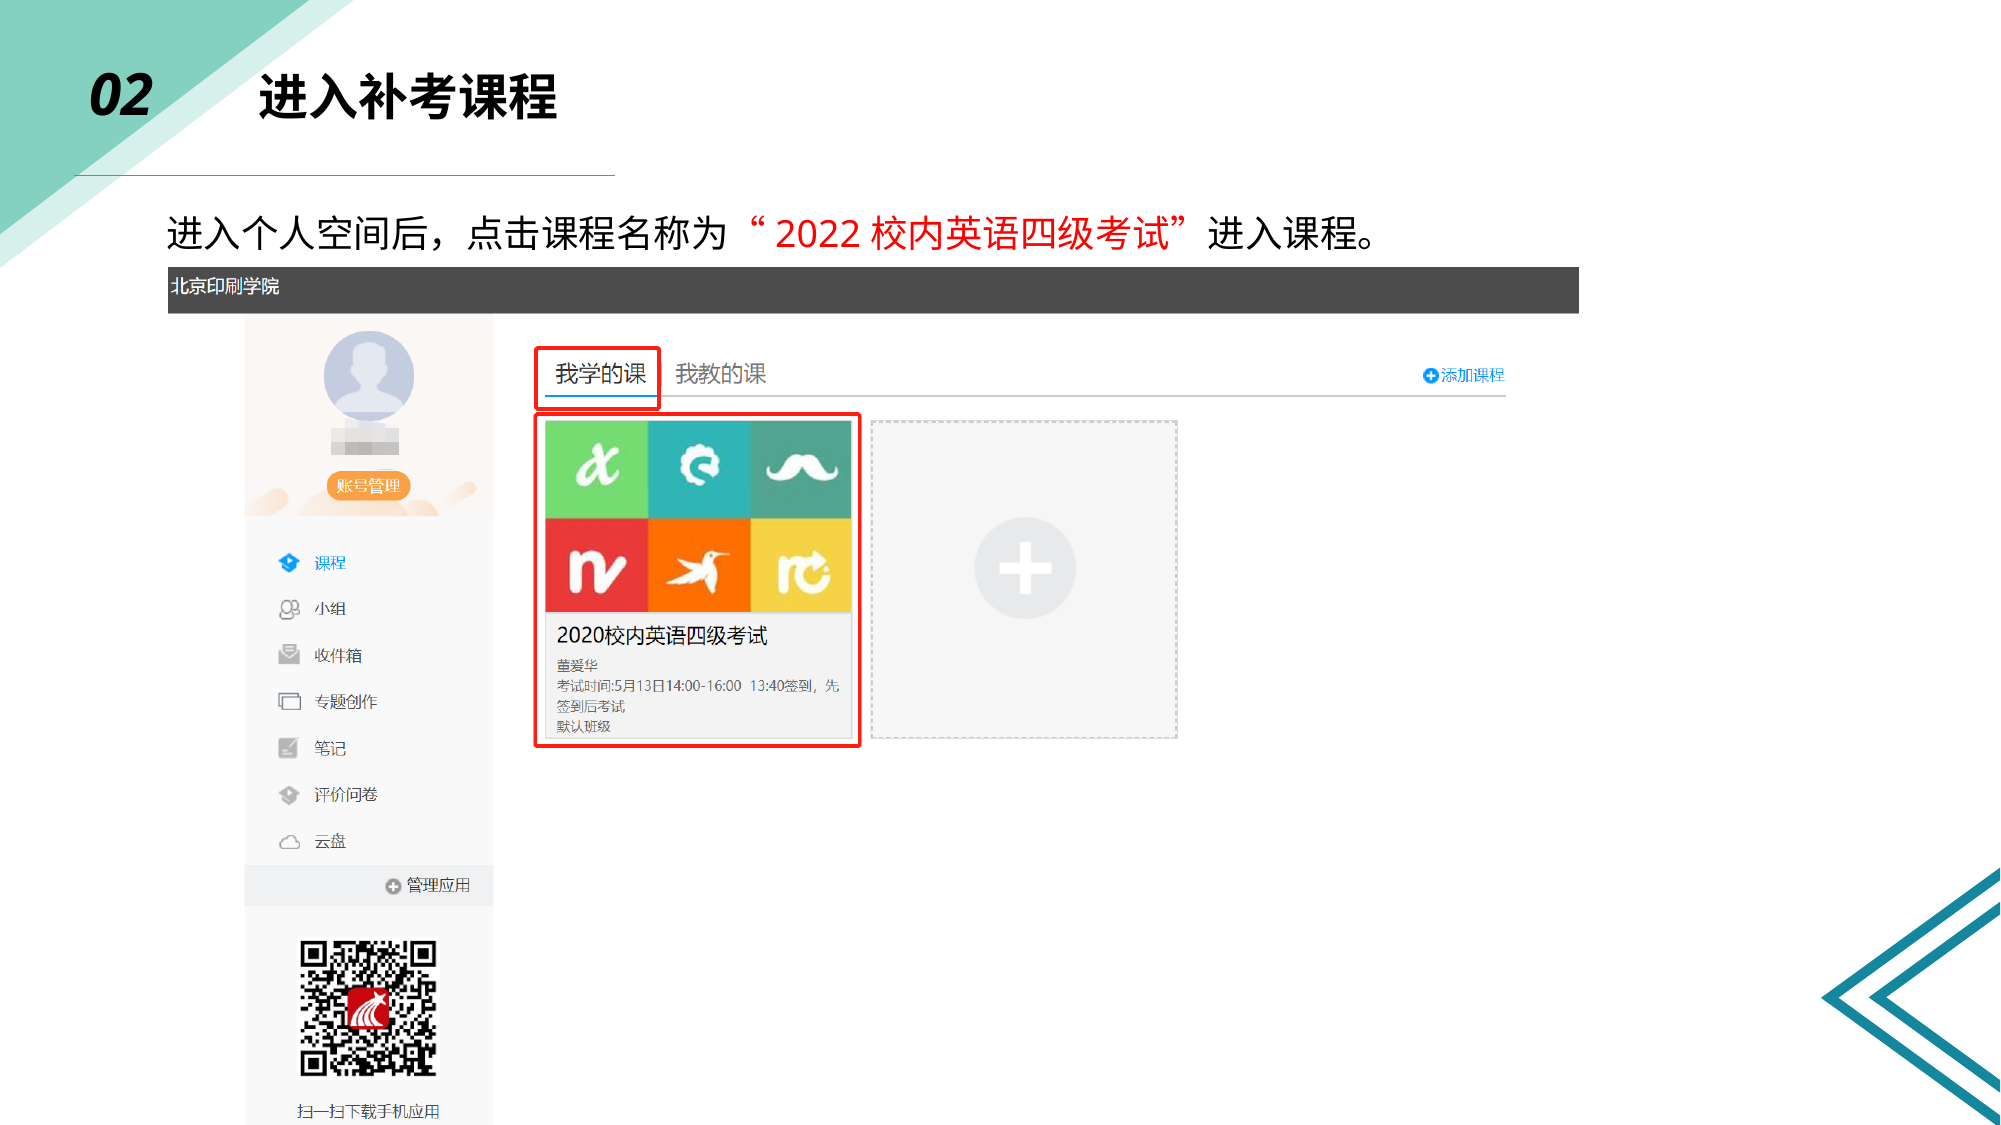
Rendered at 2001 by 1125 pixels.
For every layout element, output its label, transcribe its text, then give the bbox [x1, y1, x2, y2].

text_box 进入个人空间后，点击课程名称为“2022校内英语四级考试”进入课程。 [151, 202, 1410, 263]
text_box 02 进入补考课程 [74, 8, 647, 176]
picture [167, 267, 1579, 1125]
